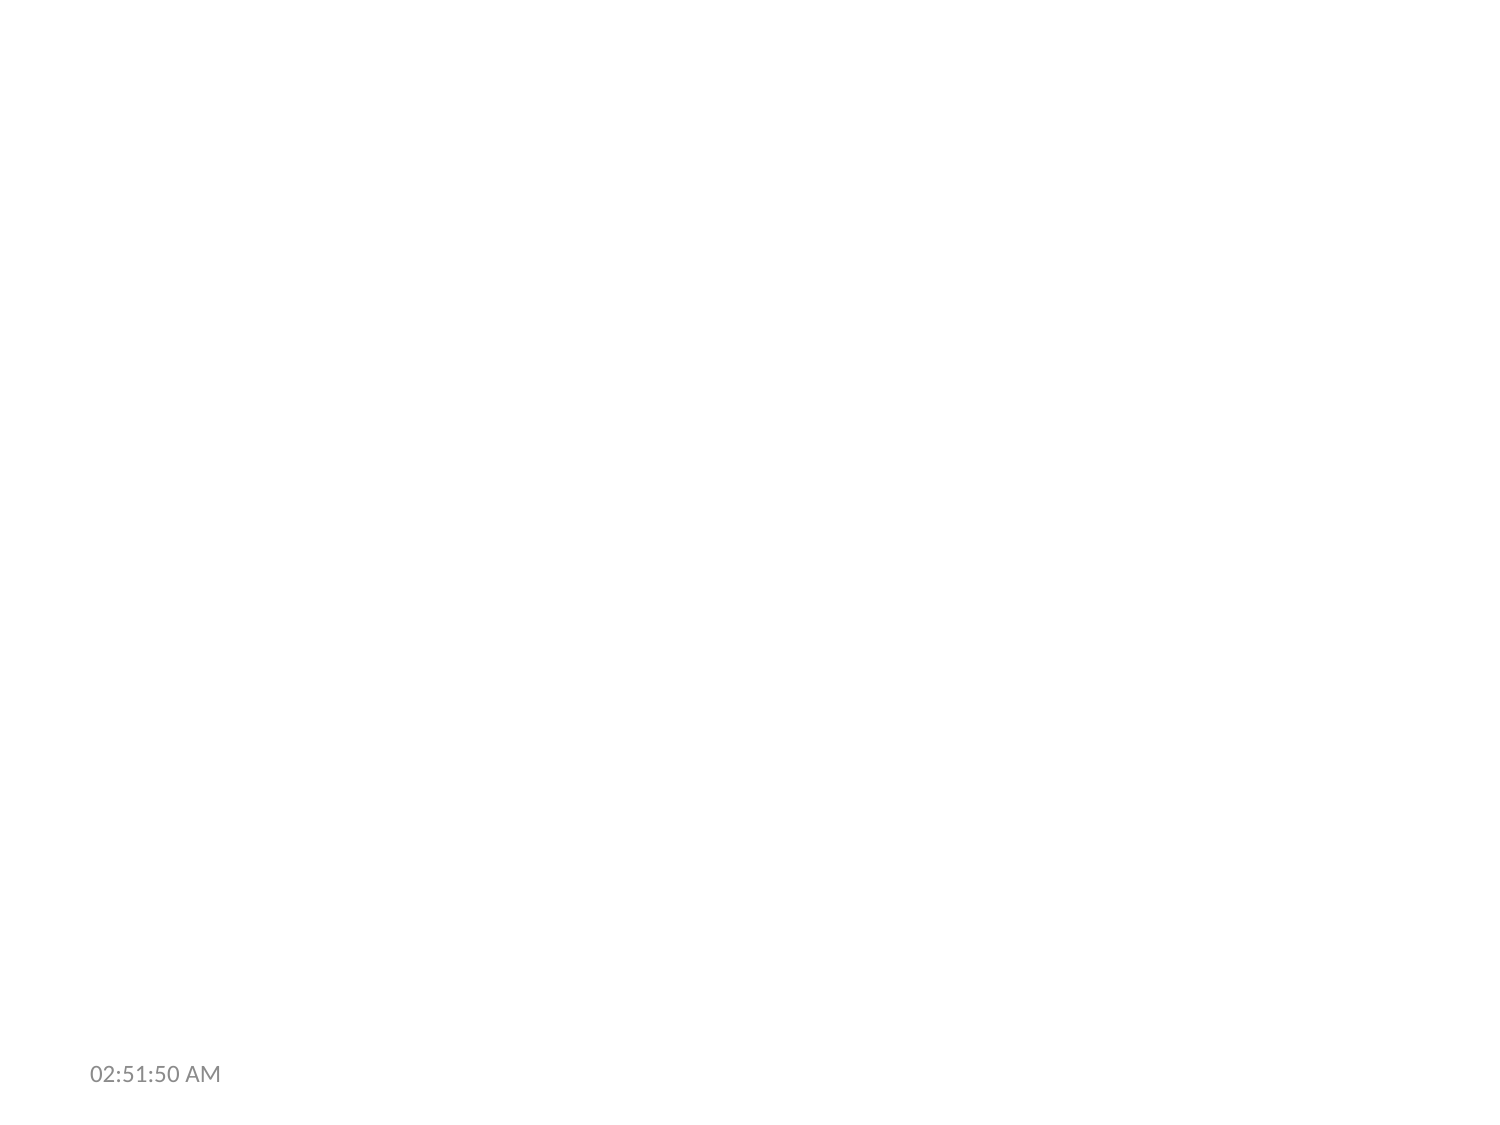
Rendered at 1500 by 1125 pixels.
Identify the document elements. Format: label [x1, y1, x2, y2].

slide_number [75, 1042, 425, 1103]
